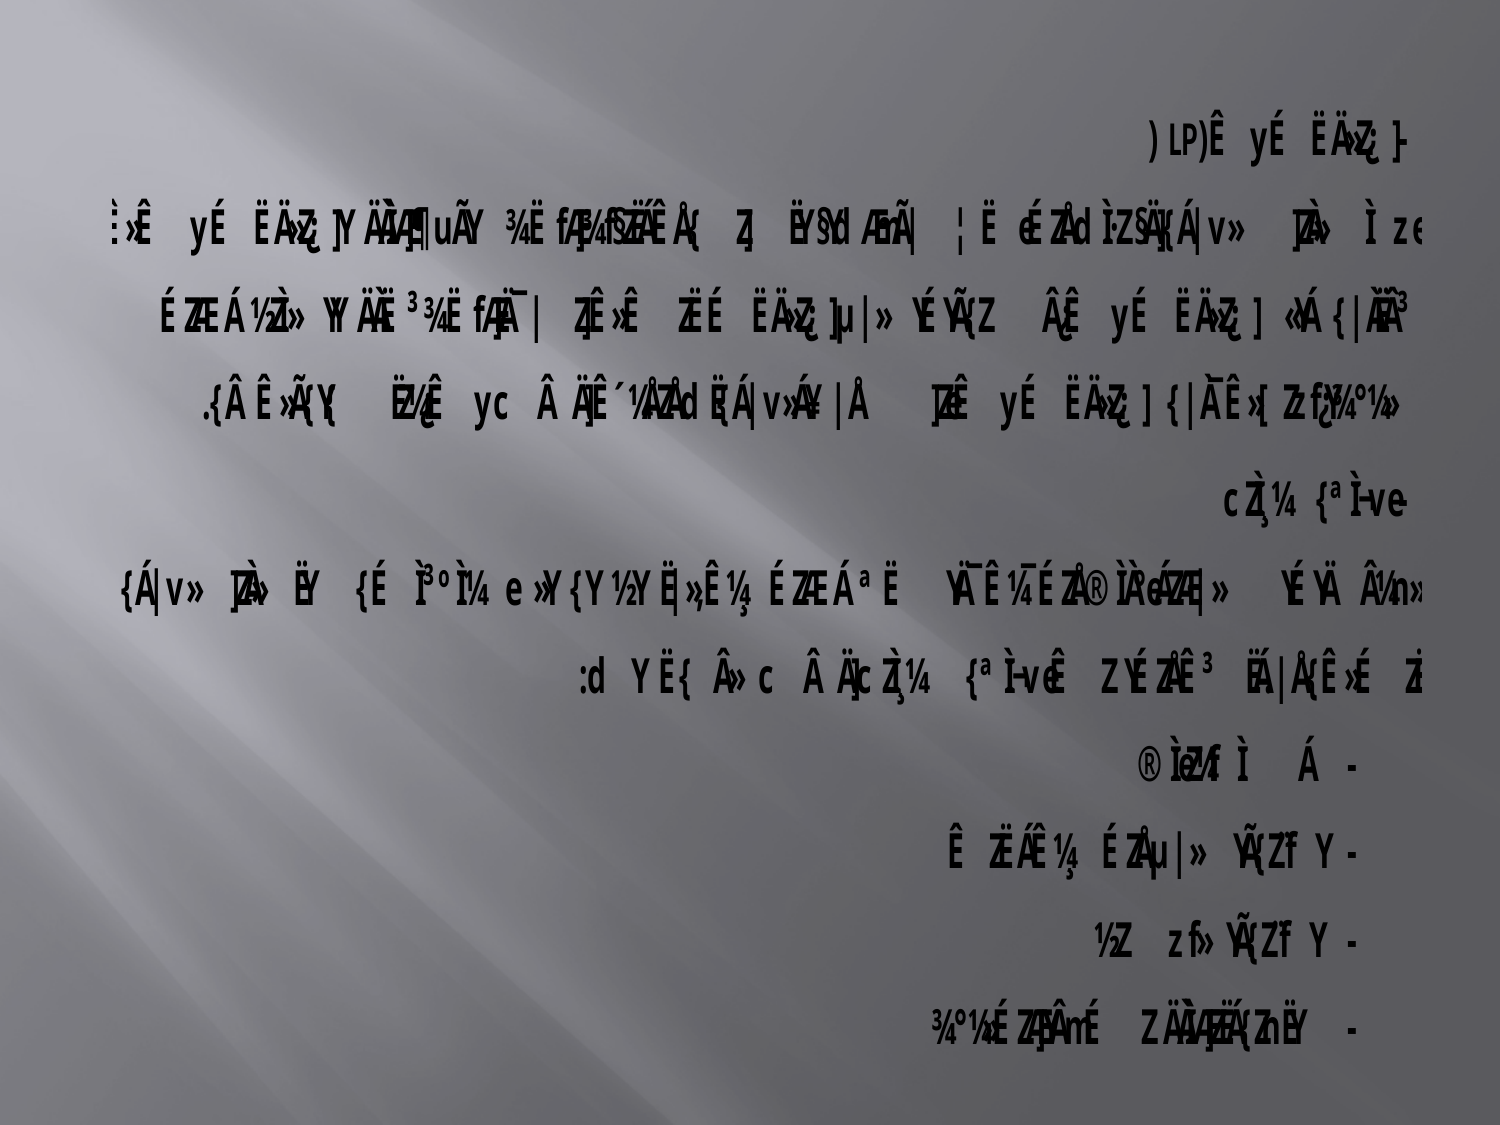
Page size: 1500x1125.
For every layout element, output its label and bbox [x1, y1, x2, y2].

picture [111, 95, 1430, 1083]
